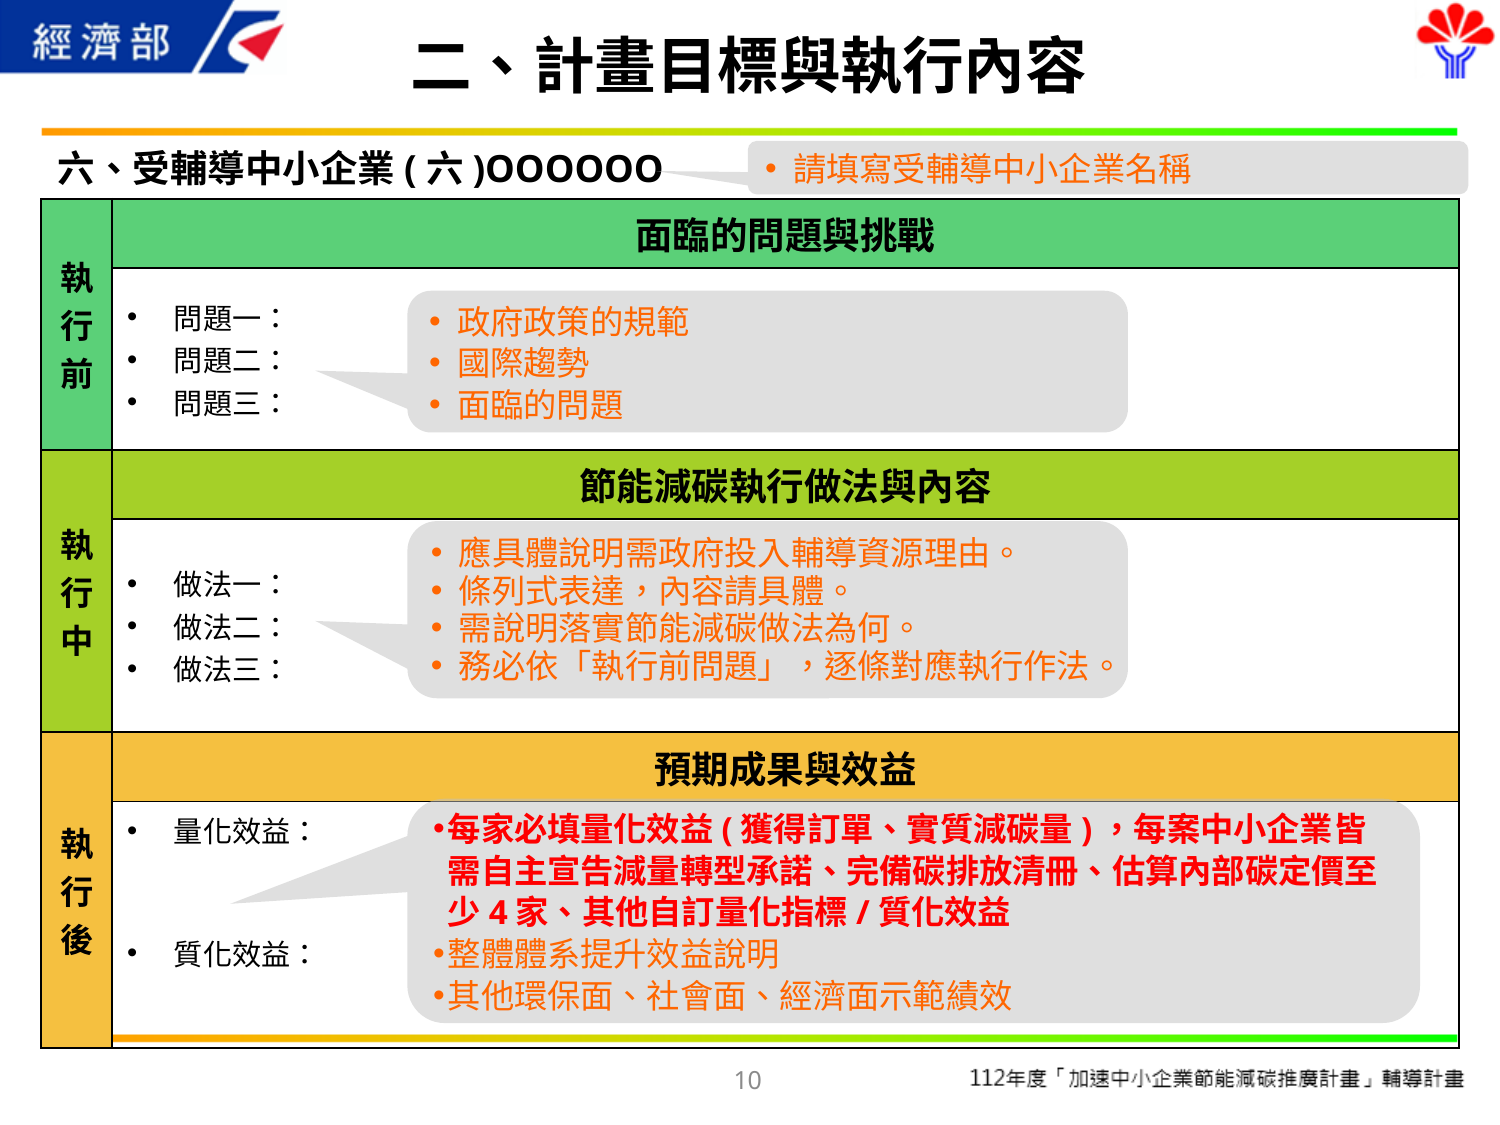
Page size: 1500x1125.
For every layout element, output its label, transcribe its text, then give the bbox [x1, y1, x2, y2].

table_cell 執行中 [42, 451, 111, 731]
table_header 執行前 [42, 200, 111, 449]
text_box 政府政策的規範 國際趨勢 面臨的問題 [313, 288, 1131, 435]
table_cell 執行後 [42, 733, 111, 1047]
text_box 請填寫受輔導中小企業名稱 [653, 138, 1471, 197]
text_box 每家必填量化效益(獲得訂單、實質減碳量)，每案中小企業皆需自主宣告減量轉型承諾、完備碳排放清冊、估算內部碳定價至少4家、其他自訂量化指標/質化效益 整體體系提升效益說明 其他環保面、社會面、經濟面示範績效 [228, 796, 1423, 1026]
slide_number 10 [572, 1051, 923, 1112]
text_box 六、受輔導中小企業(六)OOOOOO [42, 137, 679, 198]
table_cell 節能減碳執行做法與內容 [113, 451, 1458, 518]
table_cell 做法一： 做法二： 做法三： [113, 520, 1458, 731]
table_header 面臨的問題與挑戰 [113, 200, 1458, 267]
table_cell 量化效益： 質化效益： [113, 802, 1458, 1047]
title 二、計畫目標與執行內容 [0, 19, 1497, 109]
table_cell 預期成果與效益 [113, 733, 1458, 801]
text_box 應具體說明需政府投入輔導資源理由。 條列式表達，內容請具體。 需說明落實節能減碳做法為何。 務必依「執行前問題」，逐條對應執行作法。 [313, 519, 1131, 701]
table_cell 問題一： 問題二： 問題三： [113, 269, 1458, 449]
picture [0, 0, 1500, 1125]
